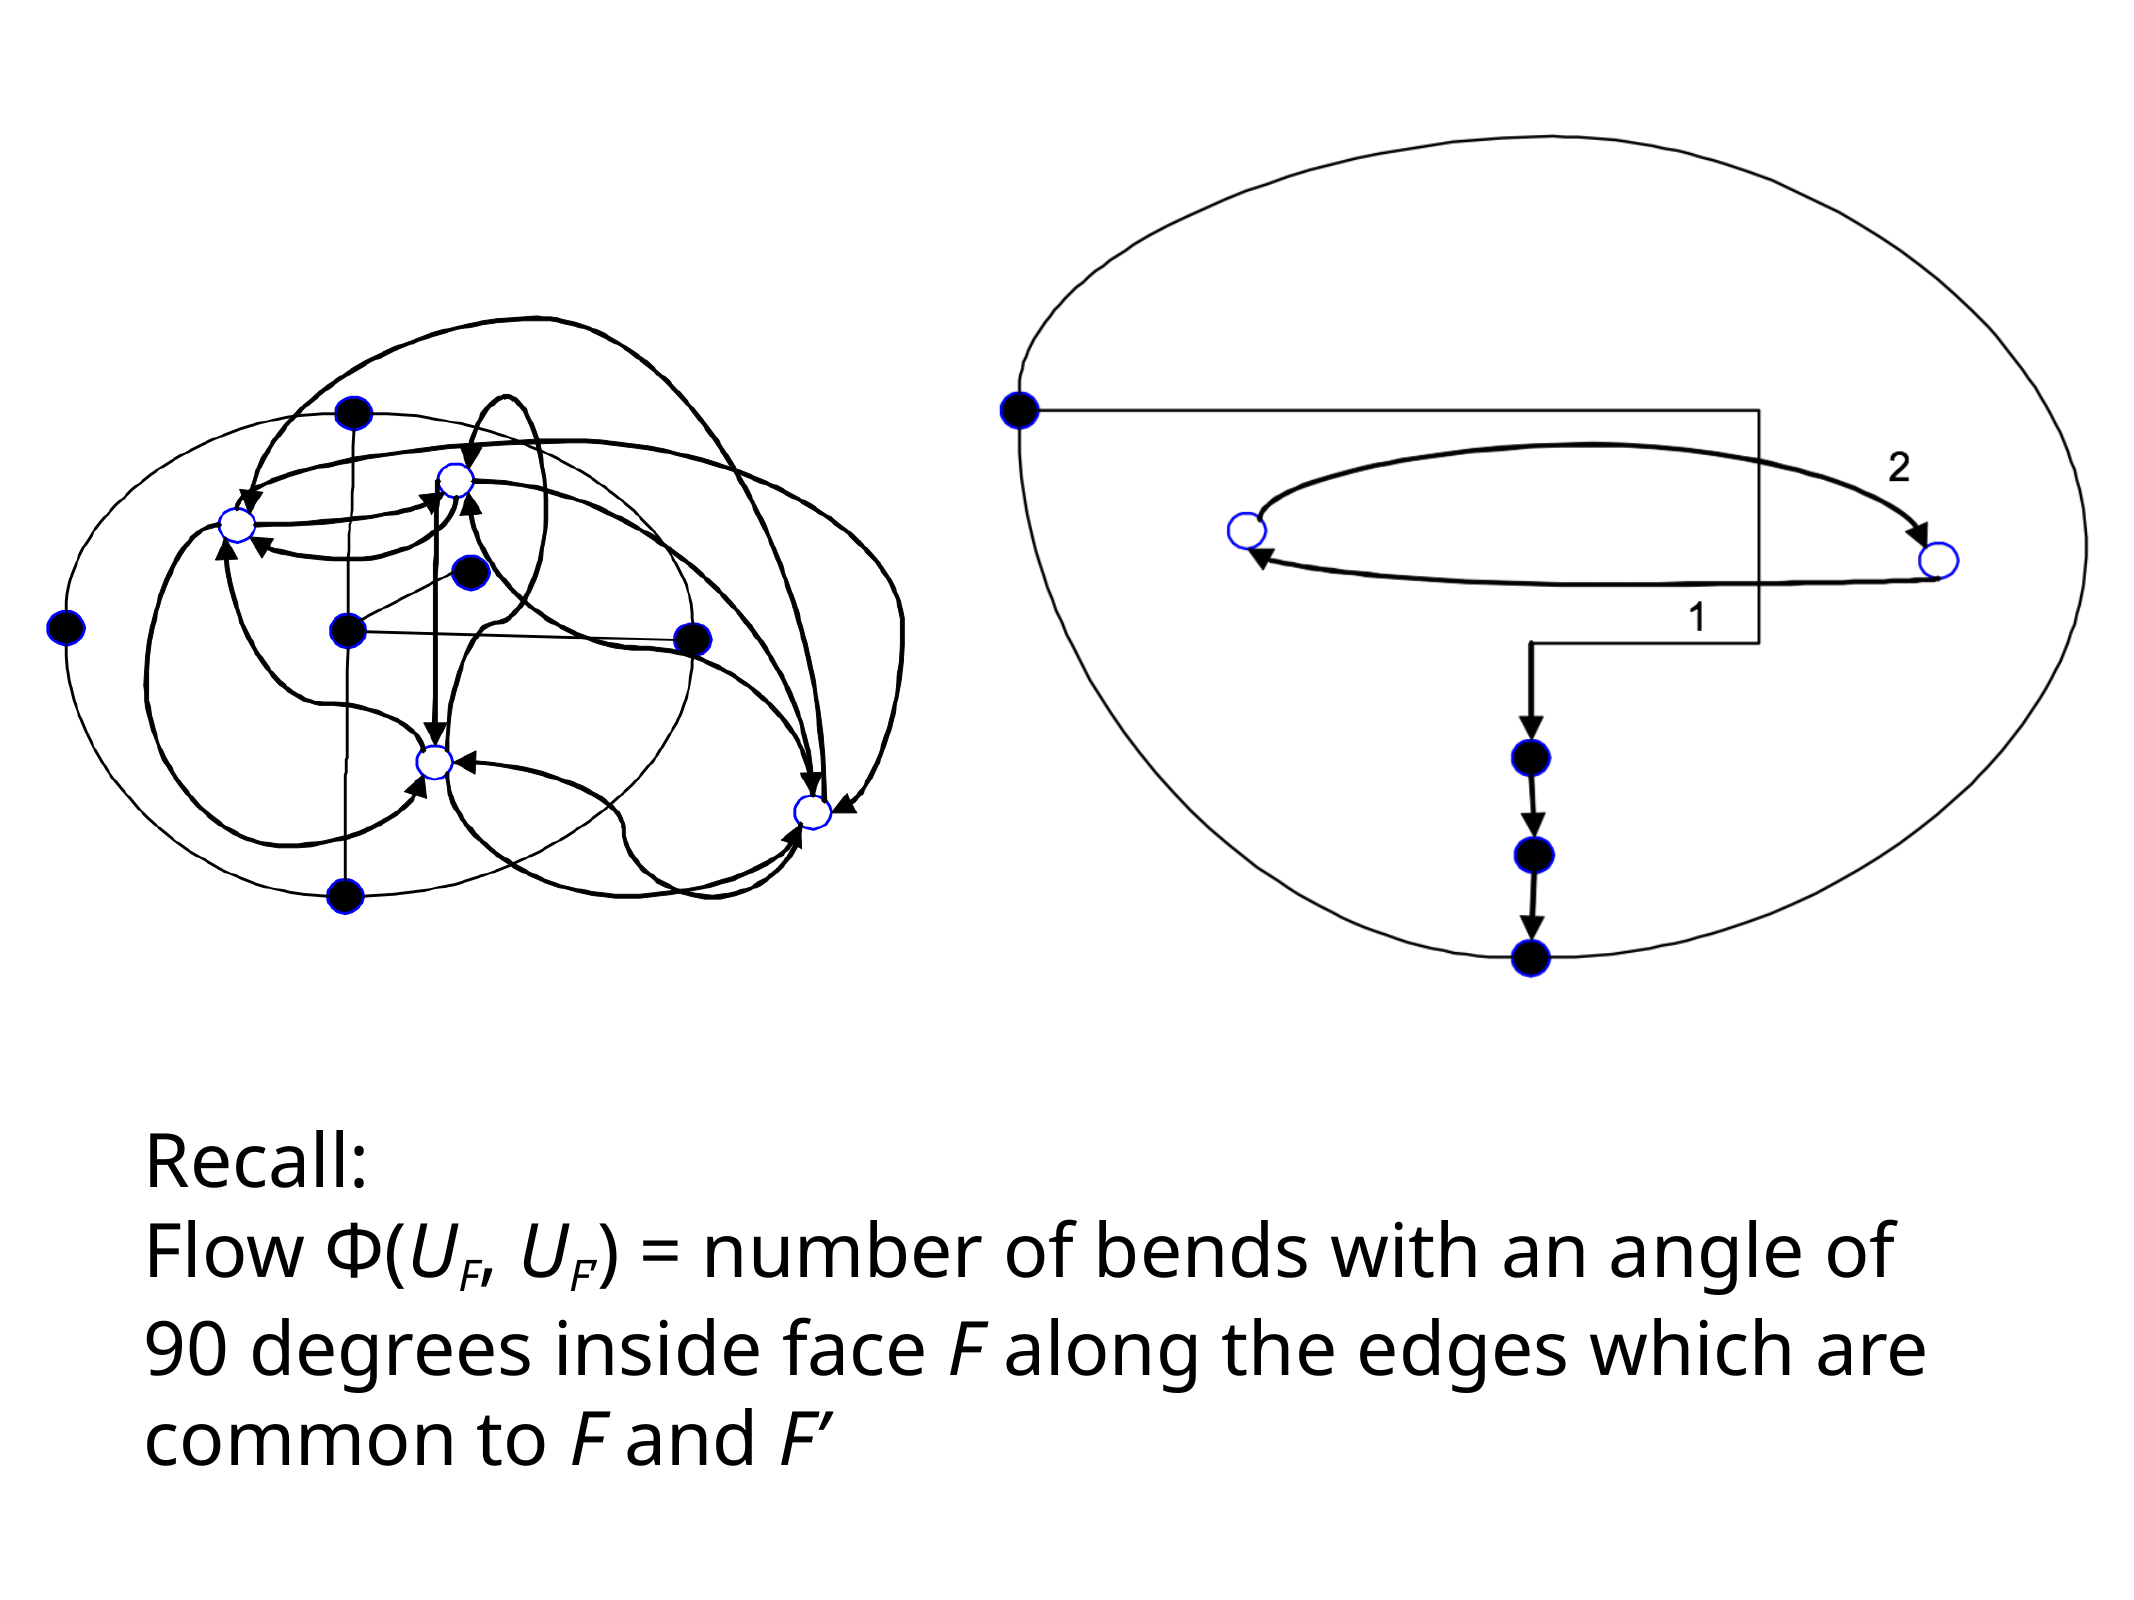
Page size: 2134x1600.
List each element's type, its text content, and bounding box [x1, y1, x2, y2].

picture [0, 90, 2124, 996]
list Recall: Flow Ф(UF, UF’) = number of bends with an angle of 90 degrees inside face F along the edges which are common to F and F’ [132, 1101, 2001, 1528]
